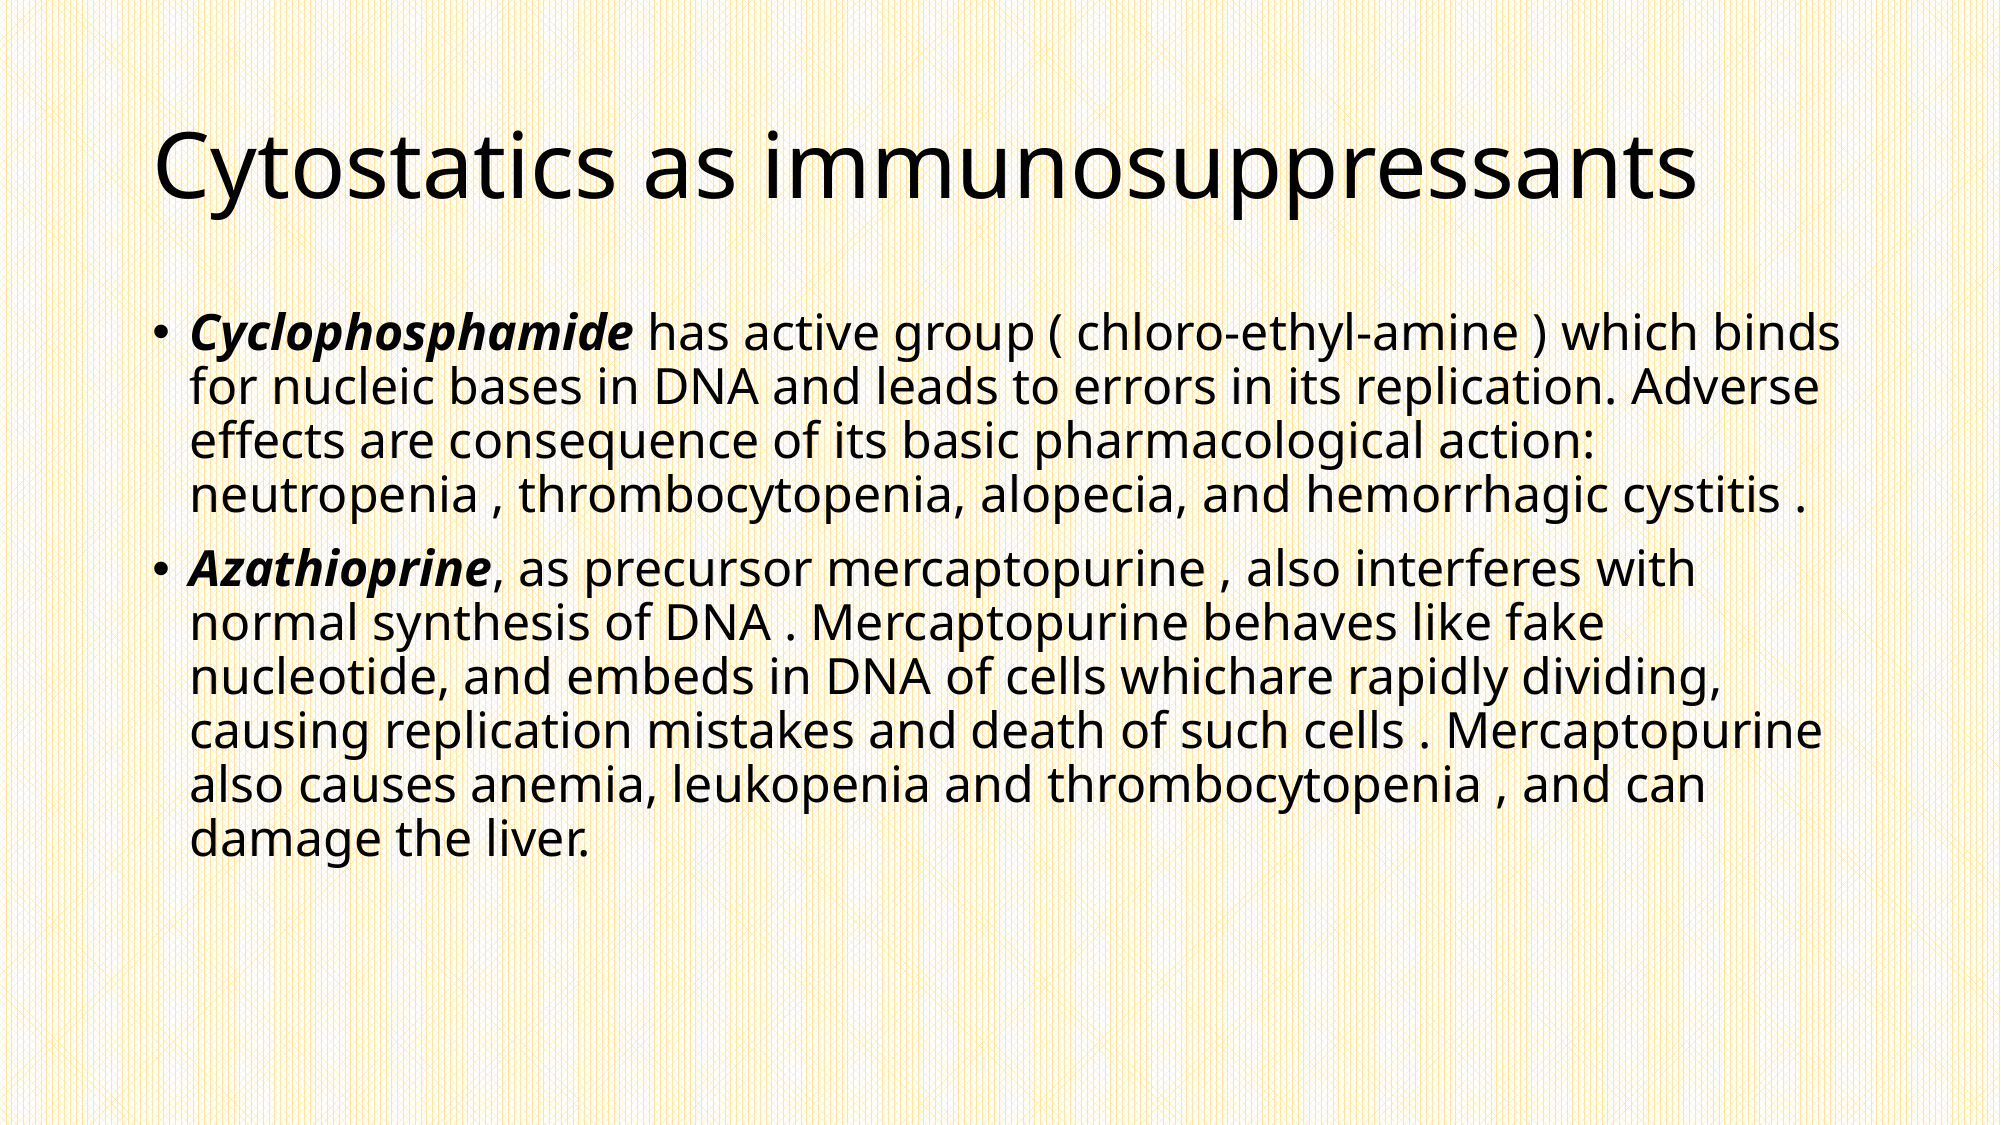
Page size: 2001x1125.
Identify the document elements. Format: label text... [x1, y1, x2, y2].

title Cytostatics as immunosuppressants [137, 59, 1863, 278]
list Cyclophosphamide has active group ( chloro-ethyl-amine ) which binds for nucleic bases in DNA and leads to errors in its replication. Adverse effects are consequence of its basic pharmacological action: neutropenia , thrombocytopenia, alopecia, and hemorrhagic cystitis . Azathioprine, as precursor mercaptopurine , also interferes with normal synthesis of DNA . Mercaptopurine behaves like fake nucleotide, and embeds in DNA of cells whichare rapidly dividing, causing replication mistakes and death of such cells . Mercaptopurine also causes anemia, leukopenia and thrombocytopenia , and can damage the liver. [137, 299, 1863, 1014]
